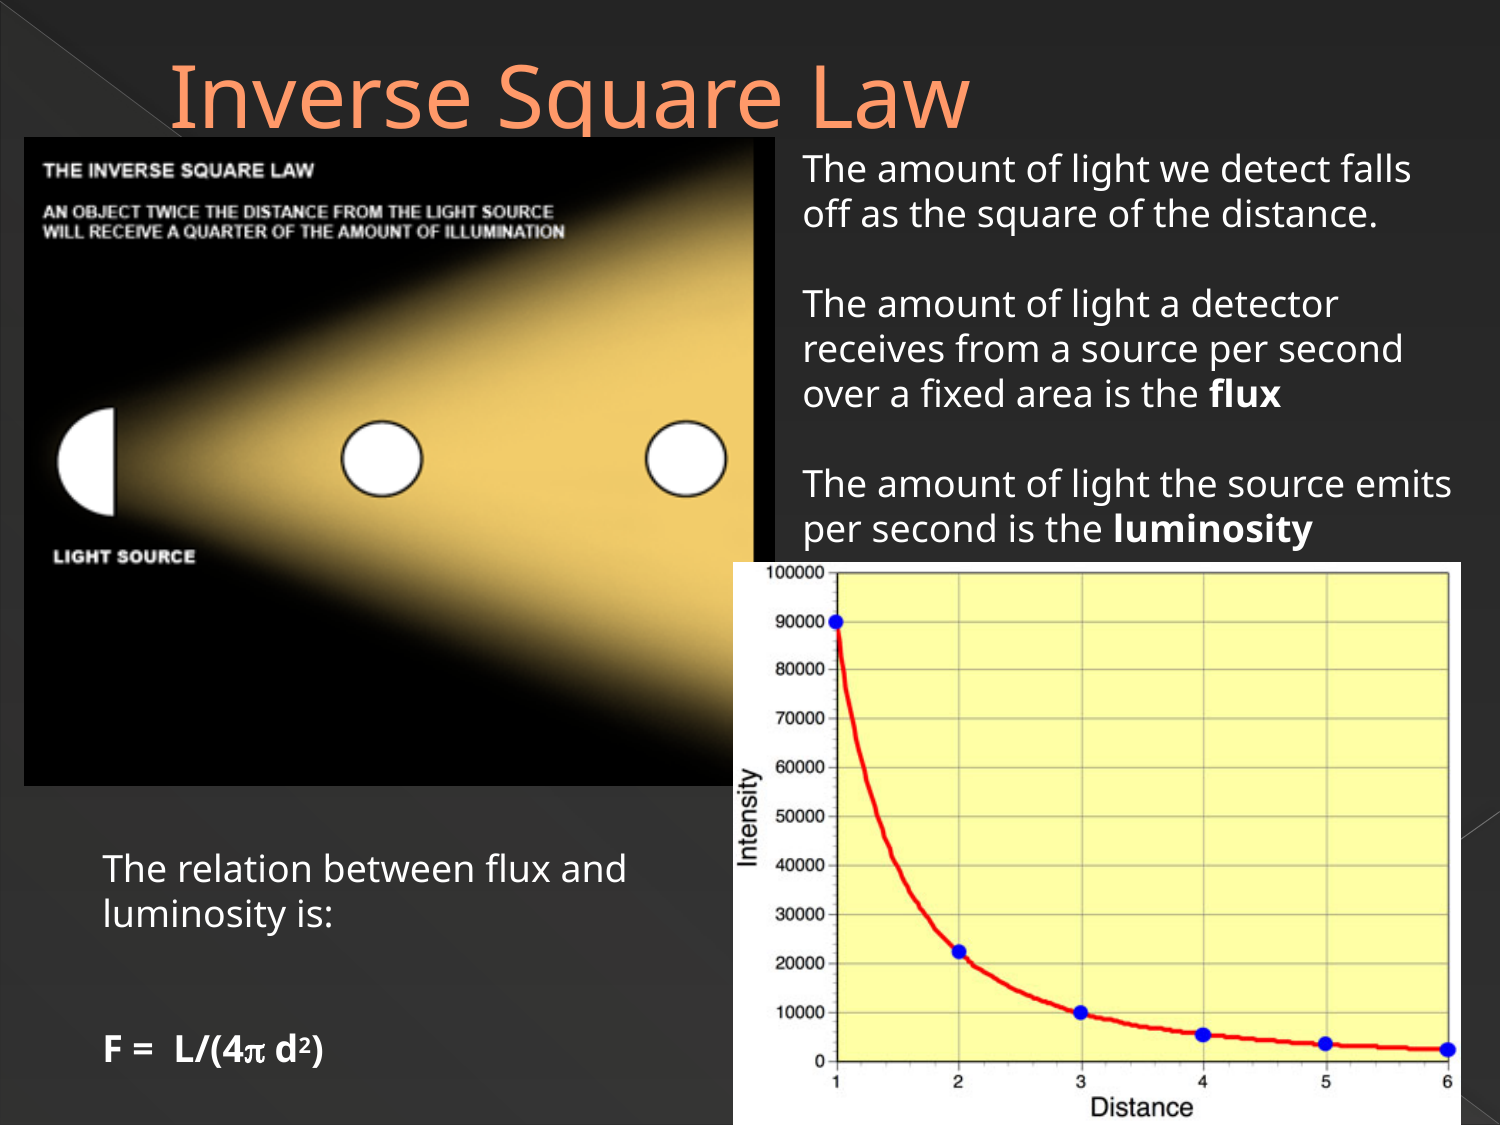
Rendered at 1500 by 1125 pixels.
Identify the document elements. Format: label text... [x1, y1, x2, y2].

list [24, 137, 776, 786]
text_box The relation between flux and luminosity is: F = L/(4p d2) [87, 837, 650, 1078]
text_box The amount of light we detect falls off as the square of the distance. The amount of light a detector receives from a source per second over a fixed area is the flux The amount of light the source emits per second is the luminosity [787, 137, 1475, 558]
picture [732, 562, 1462, 1125]
title Inverse Square Law [75, 0, 1425, 188]
